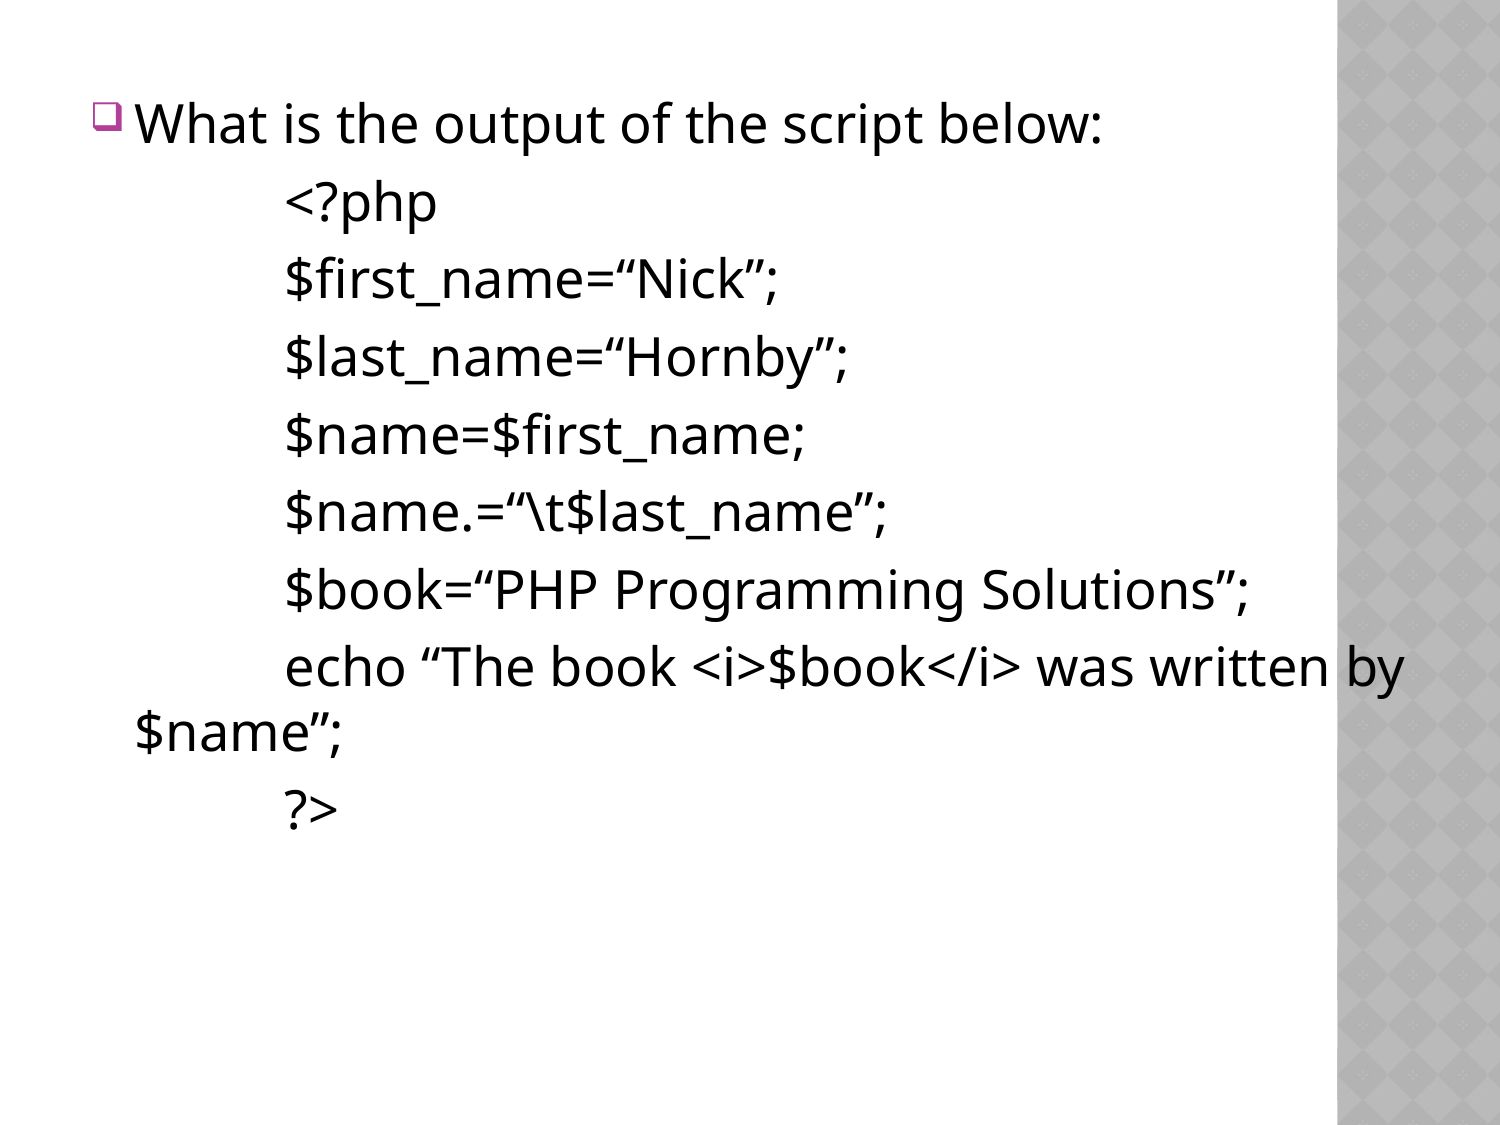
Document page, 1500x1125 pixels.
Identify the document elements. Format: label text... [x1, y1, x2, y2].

list What is the output of the script below: <?php $first_name=“Nick”; $last_name=“Hornby”; $name=$first_name; $name.=“\t$last_name”; $book=“PHP Programming Solutions”; echo “The book <i>$book</i> was written by $name”; ?> [75, 82, 1425, 1005]
